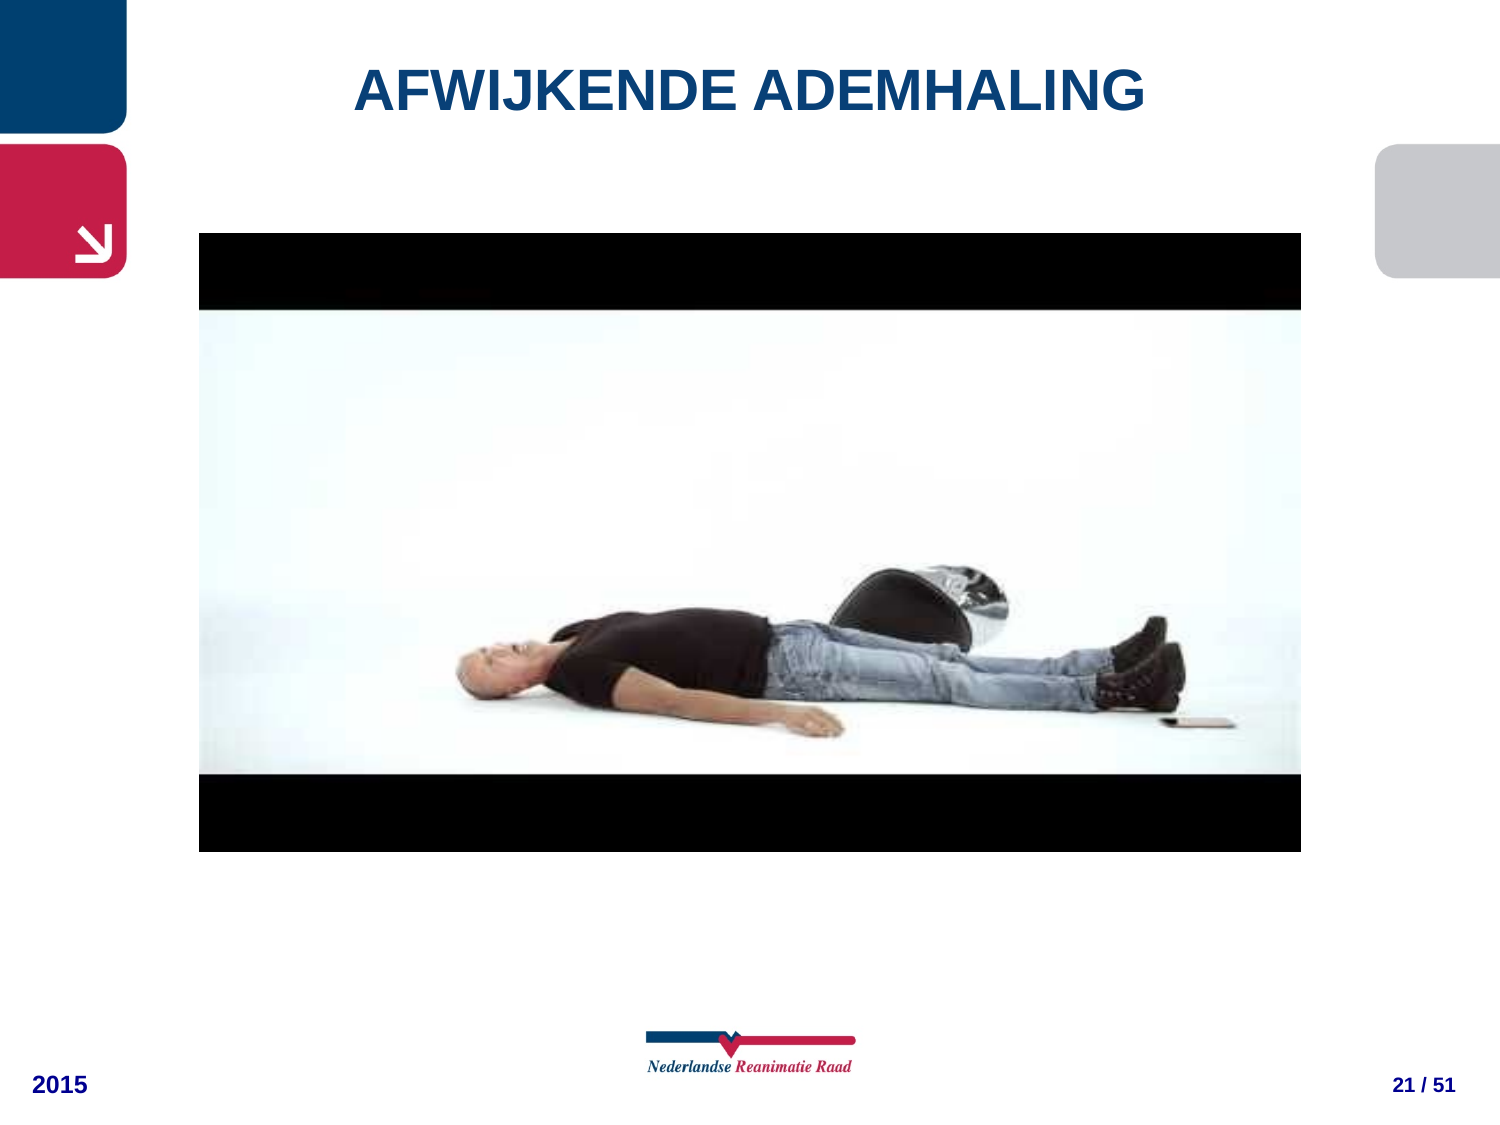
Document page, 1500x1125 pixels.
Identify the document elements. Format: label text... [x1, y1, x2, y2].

picture [0, 0, 1500, 1125]
title AFWIJKENDE ADEMHALING [75, 45, 1425, 233]
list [198, 232, 1302, 853]
